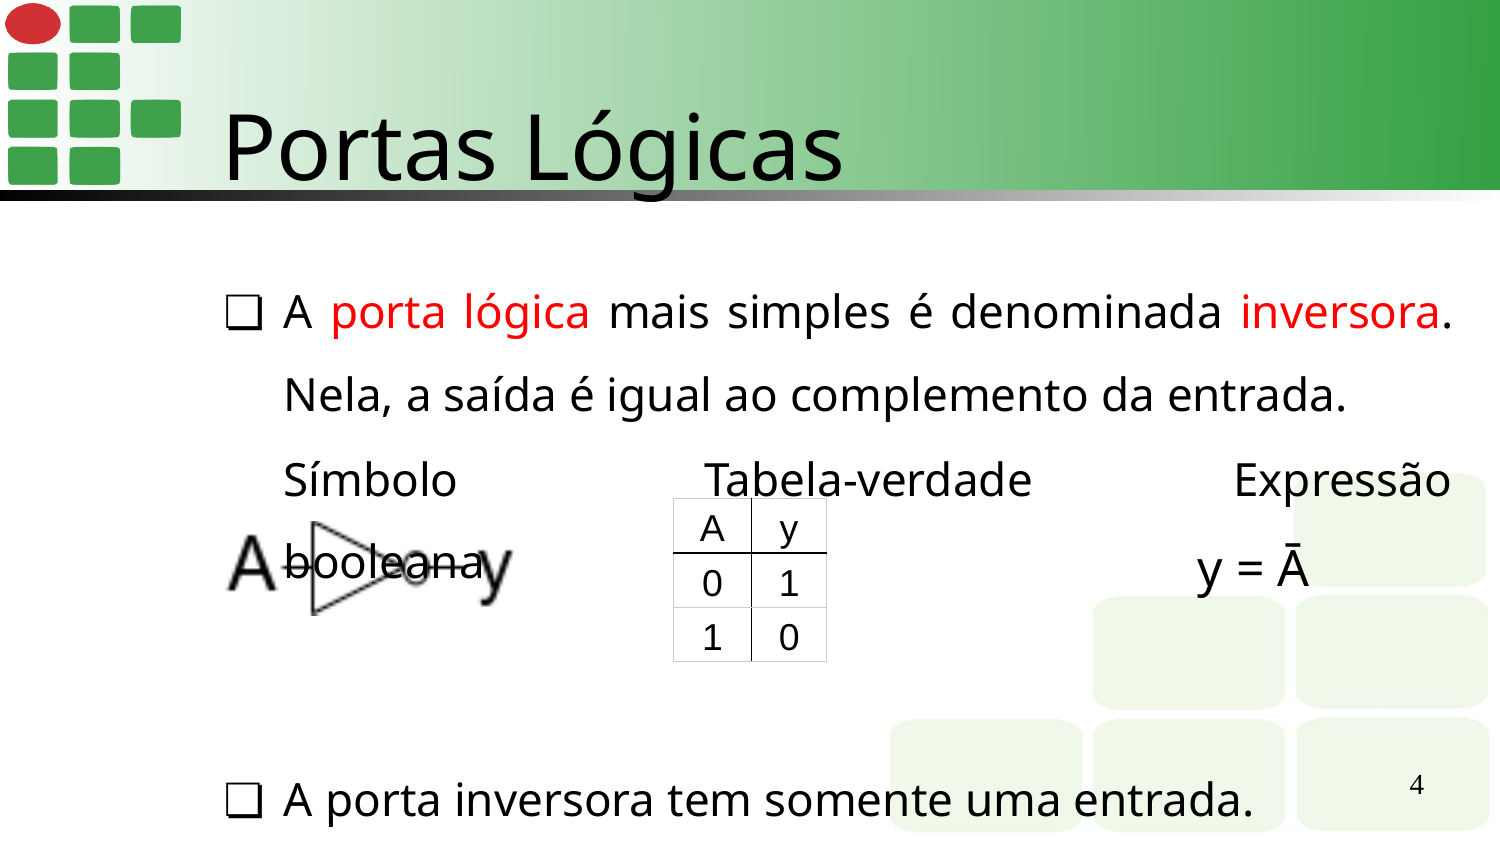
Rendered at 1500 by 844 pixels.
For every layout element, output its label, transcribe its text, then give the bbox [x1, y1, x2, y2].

table_cell 1 [752, 554, 826, 607]
text_box Símbolo Tabela-verdade Expressão booleana [193, 415, 1469, 519]
table_header A [674, 519, 751, 552]
table_header y [752, 519, 826, 552]
picture [206, 521, 543, 616]
text_box A porta lógica mais simples é denominada inversora. Nela, a saída é igual ao complemento da entrada. [193, 248, 1469, 402]
text_box A porta inversora tem somente uma entrada. [193, 735, 1469, 821]
text_box y = Ā [1182, 521, 1353, 616]
table_cell 0 [674, 554, 751, 607]
table_cell 1 [674, 608, 751, 661]
text_box Portas Lógicas [206, 26, 1468, 207]
slide_number ‹#› [1075, 821, 1425, 827]
picture [5, 3, 181, 185]
table_cell 0 [752, 608, 826, 661]
picture [803, 441, 1495, 835]
